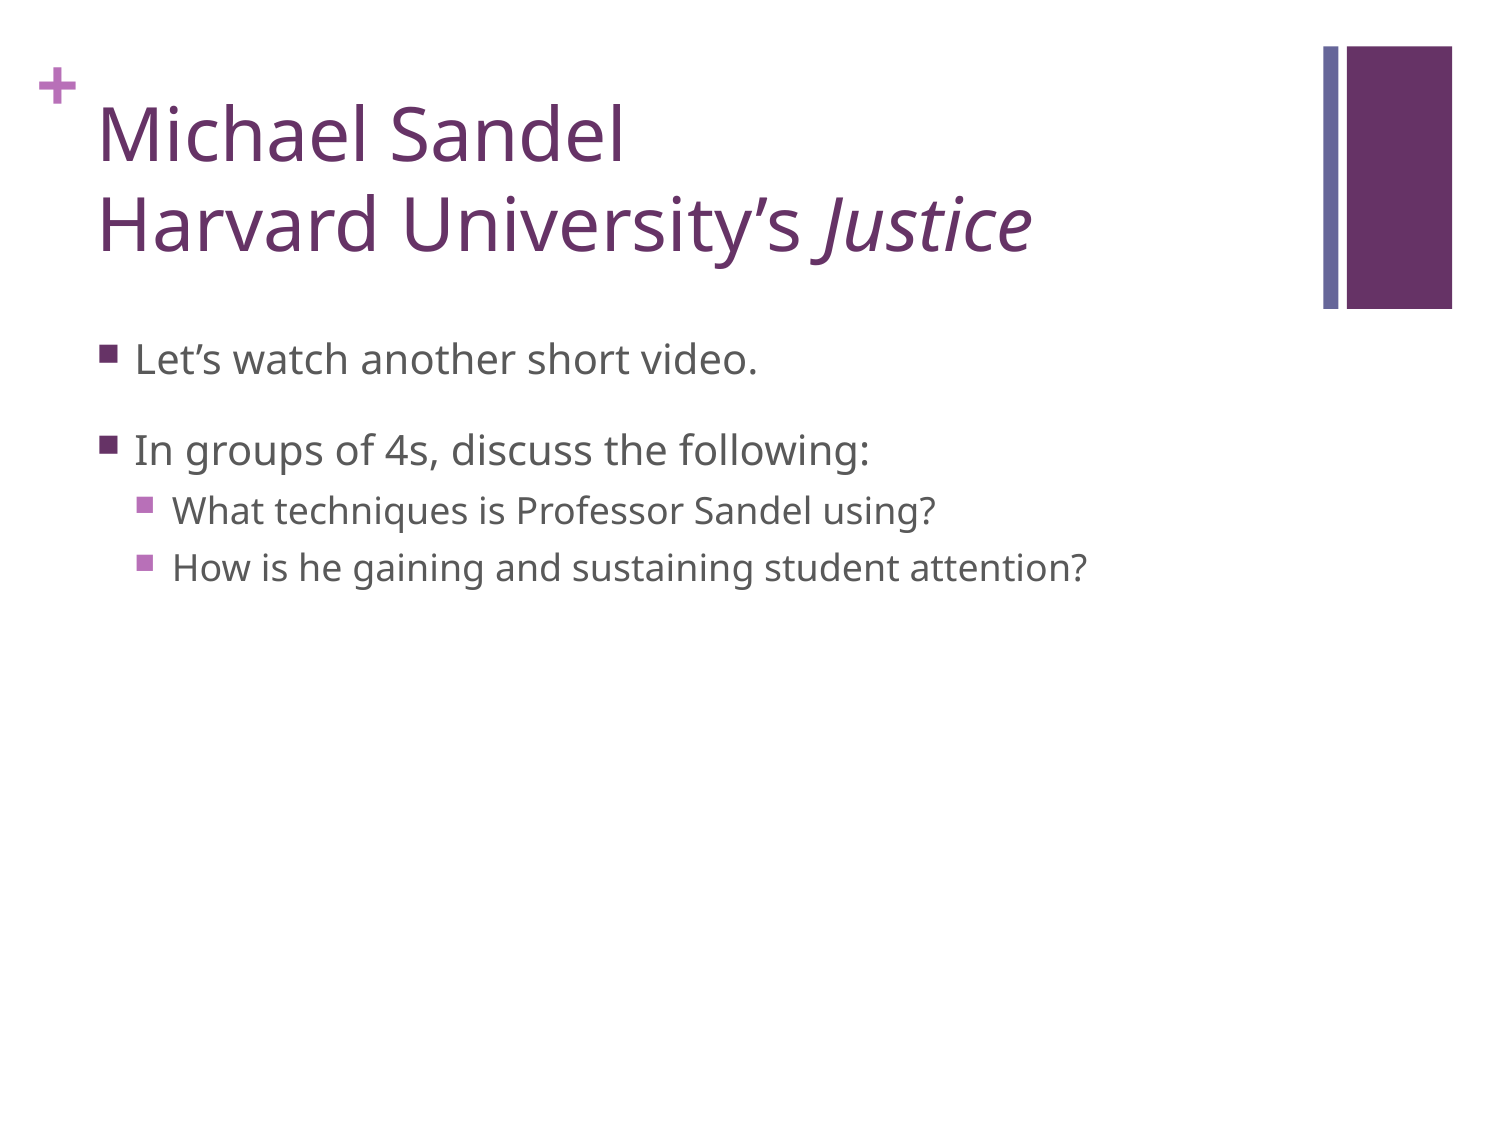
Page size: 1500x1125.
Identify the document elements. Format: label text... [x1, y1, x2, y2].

list Let’s watch another short video. In groups of 4s, discuss the following: What techniques is Professor Sandel using? How is he gaining and sustaining student attention? [81, 324, 1322, 1005]
title Michael Sandel Harvard University’s Justice [81, 79, 1322, 263]
